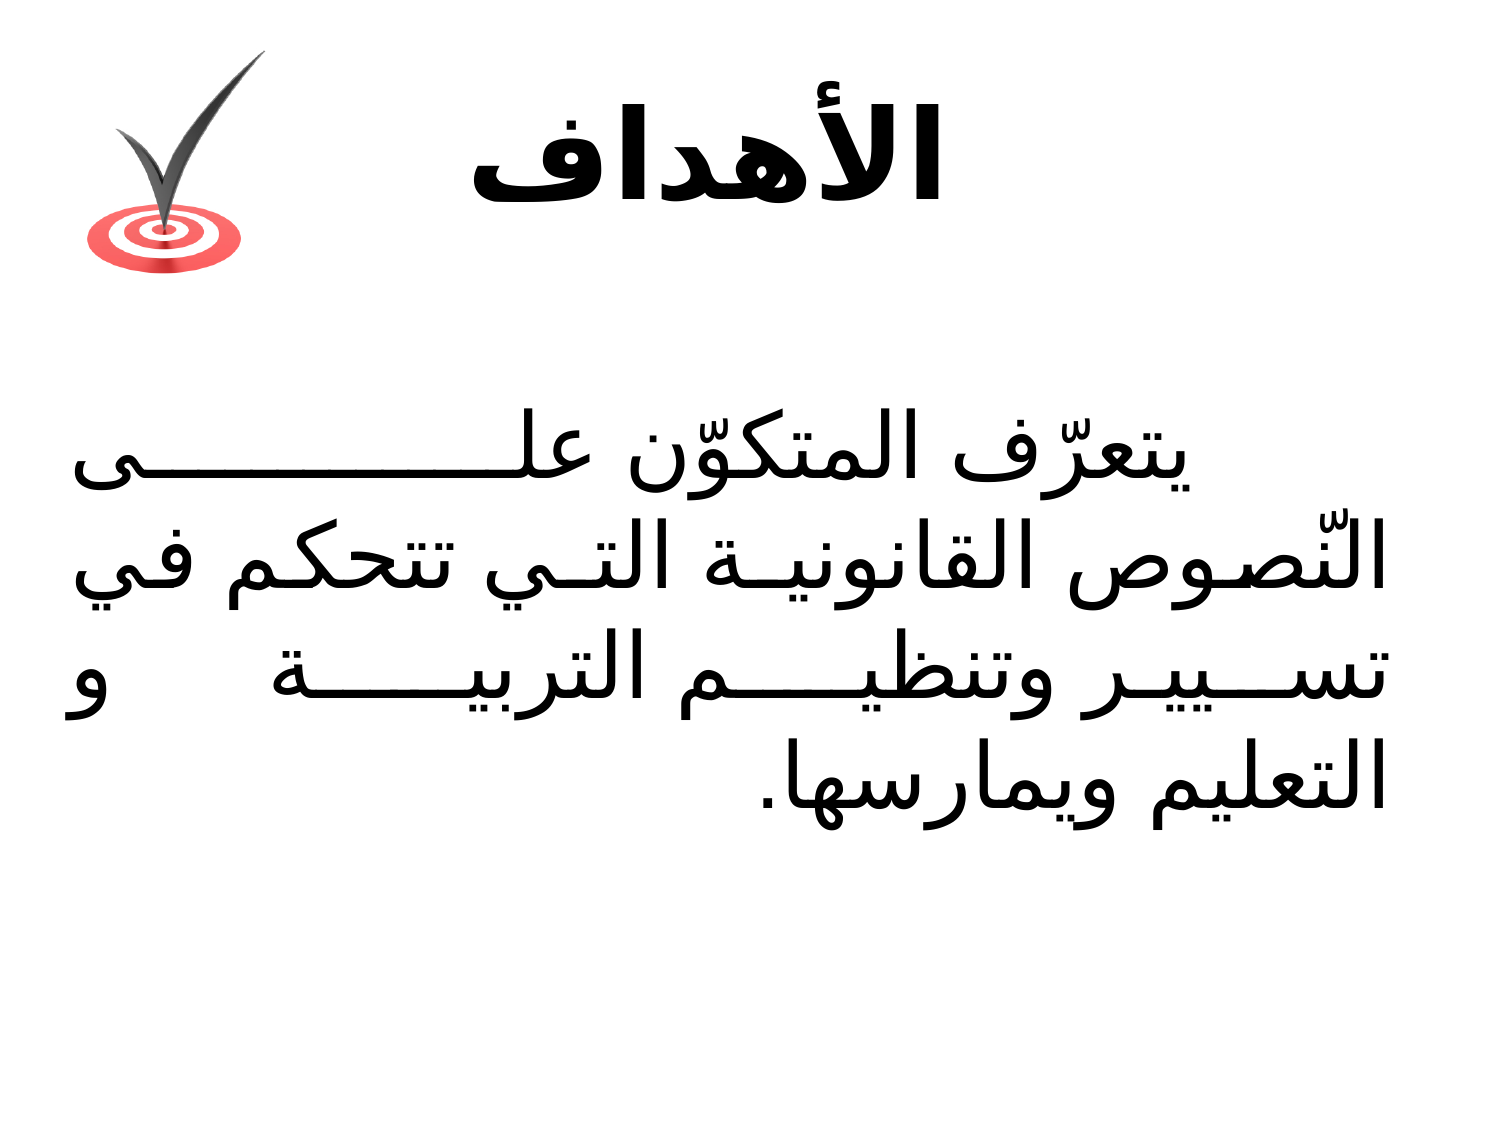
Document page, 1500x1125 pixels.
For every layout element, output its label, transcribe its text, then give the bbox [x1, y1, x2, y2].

picture [52, 42, 278, 291]
list يتعرّف المتكوّن علـى النّصوص القانونيـة التـي تتحكم في تسييـر وتنظيــم التربيـــة و التعليم ويمارسها. [61, 379, 1457, 732]
title الأهداف [373, 55, 1044, 244]
